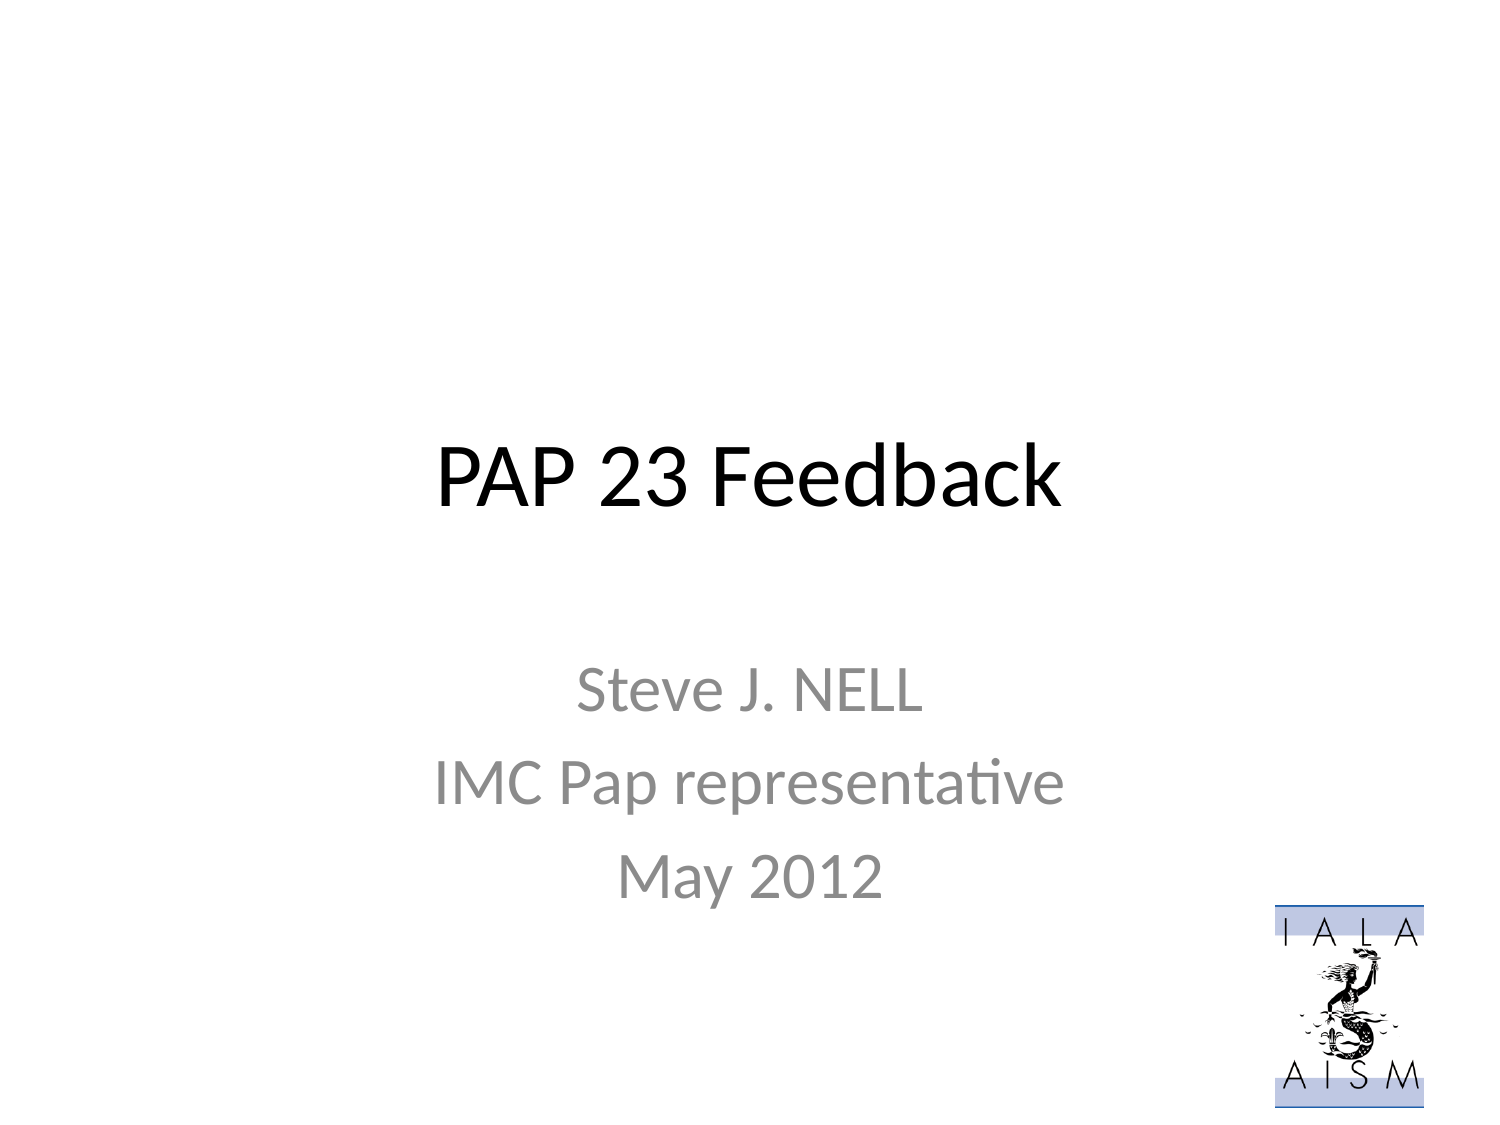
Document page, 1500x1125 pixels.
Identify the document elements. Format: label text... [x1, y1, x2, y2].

subtitle Steve J. NELL IMC Pap representative May 2012 [225, 637, 1275, 925]
picture [1275, 905, 1424, 1108]
title PAP 23 Feedback [112, 349, 1388, 591]
